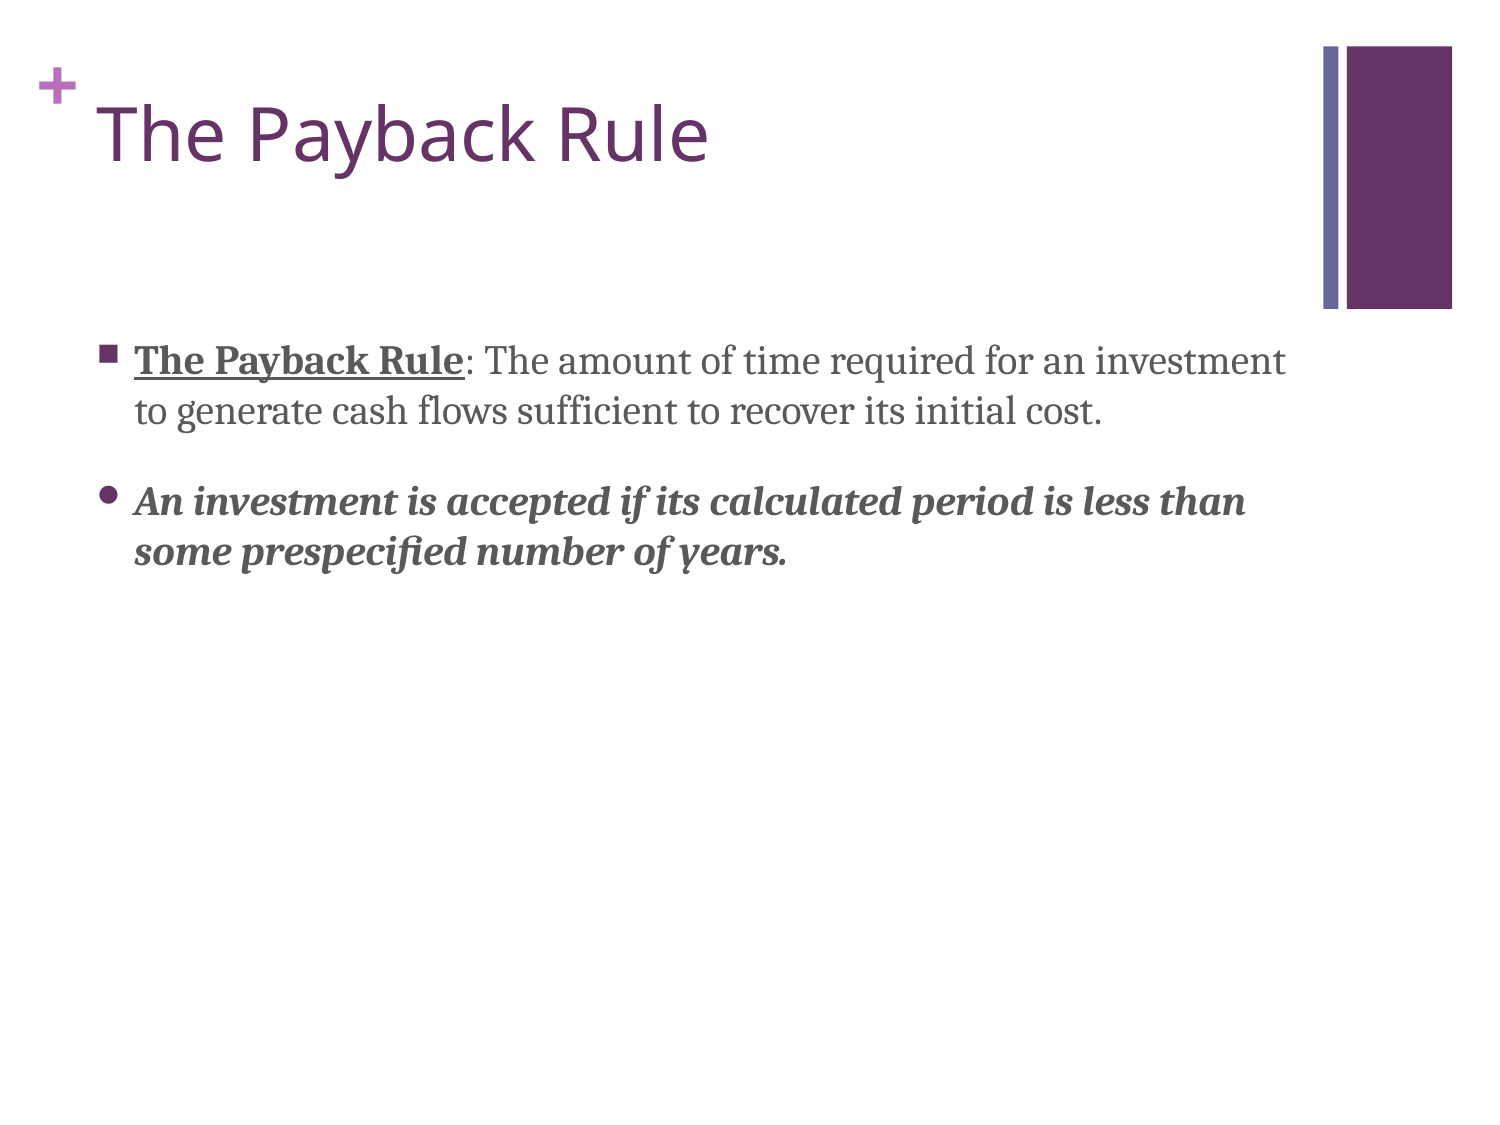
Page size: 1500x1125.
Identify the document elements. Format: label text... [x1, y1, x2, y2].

list The Payback Rule: The amount of time required for an investment to generate cash flows sufficient to recover its initial cost. An investment is accepted if its calculated period is less than some prespecified number of years. [81, 324, 1322, 1005]
title The Payback Rule [81, 79, 1322, 263]
